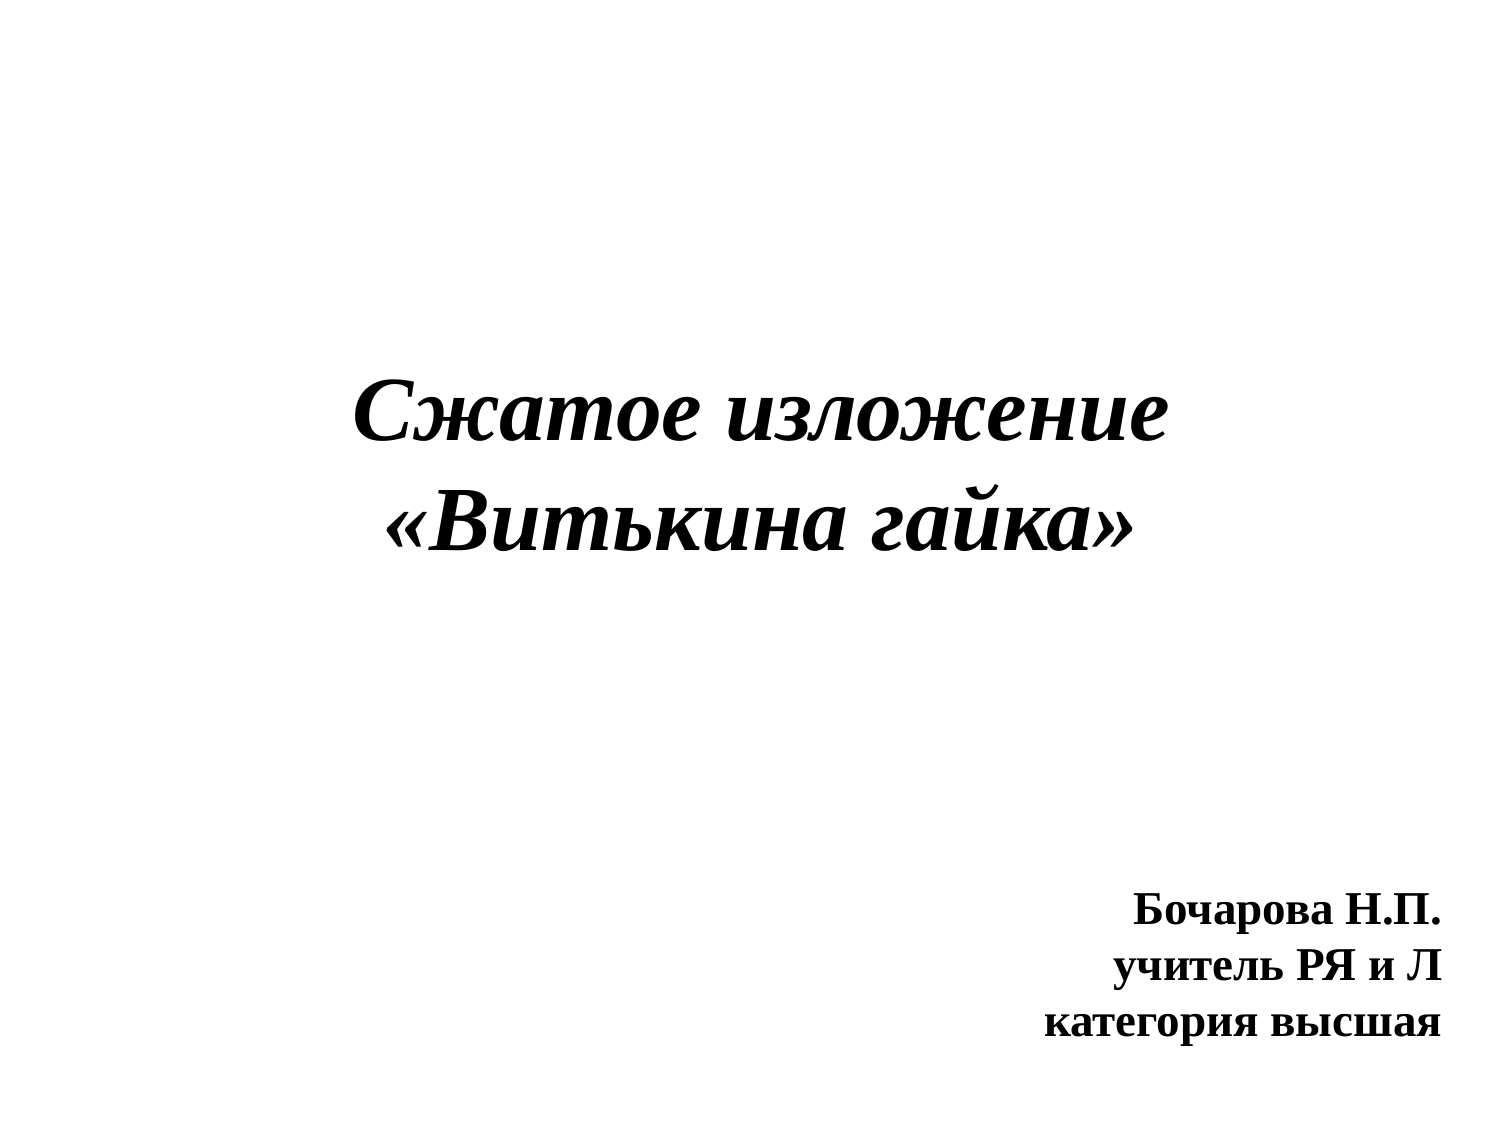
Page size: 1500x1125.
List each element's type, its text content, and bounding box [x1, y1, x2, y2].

subtitle Бочарова Н.П. учитель РЯ и Л категория высшая [407, 869, 1458, 1055]
title Сжатое изложение «Витькина гайка» [123, 338, 1399, 580]
